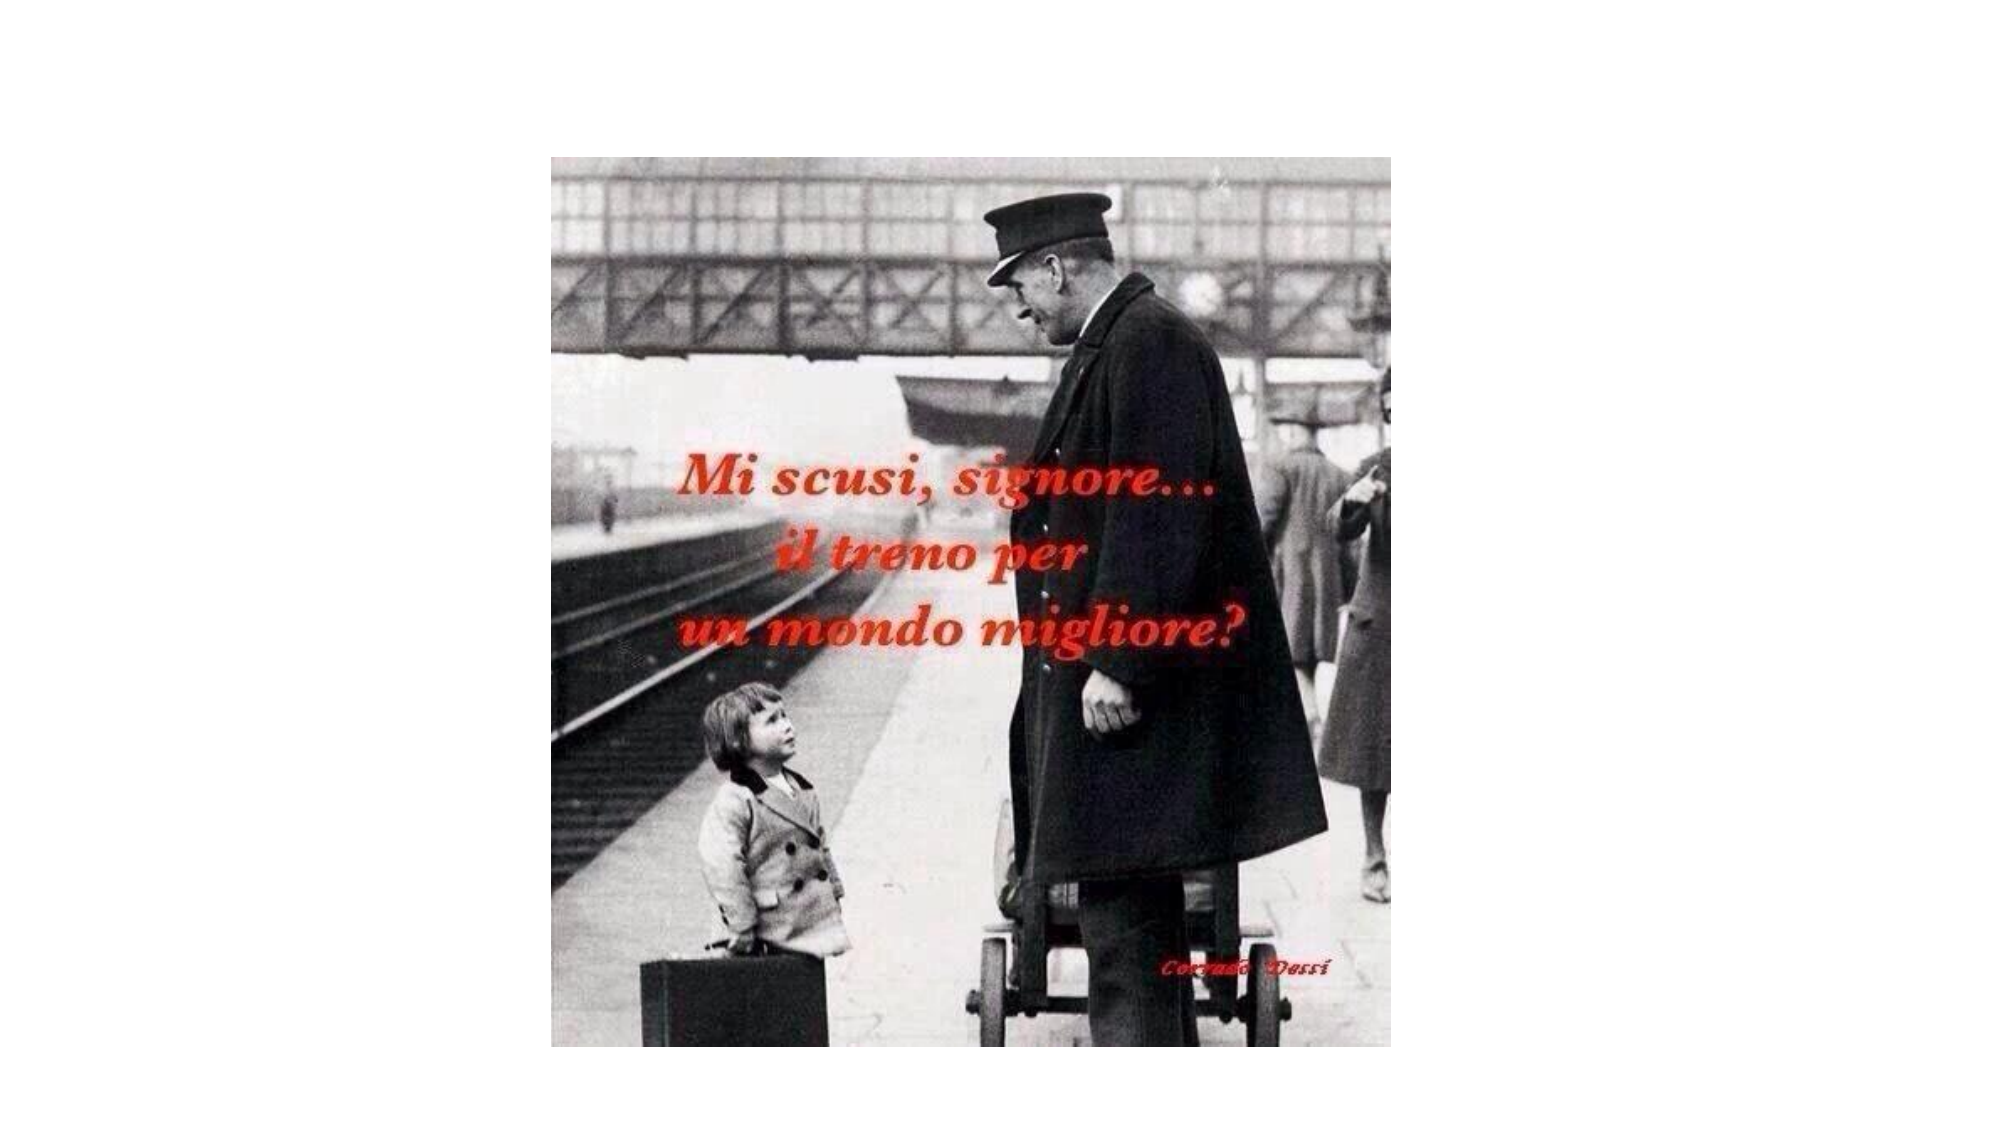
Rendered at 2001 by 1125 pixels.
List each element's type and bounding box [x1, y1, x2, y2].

list [551, 156, 1391, 1047]
